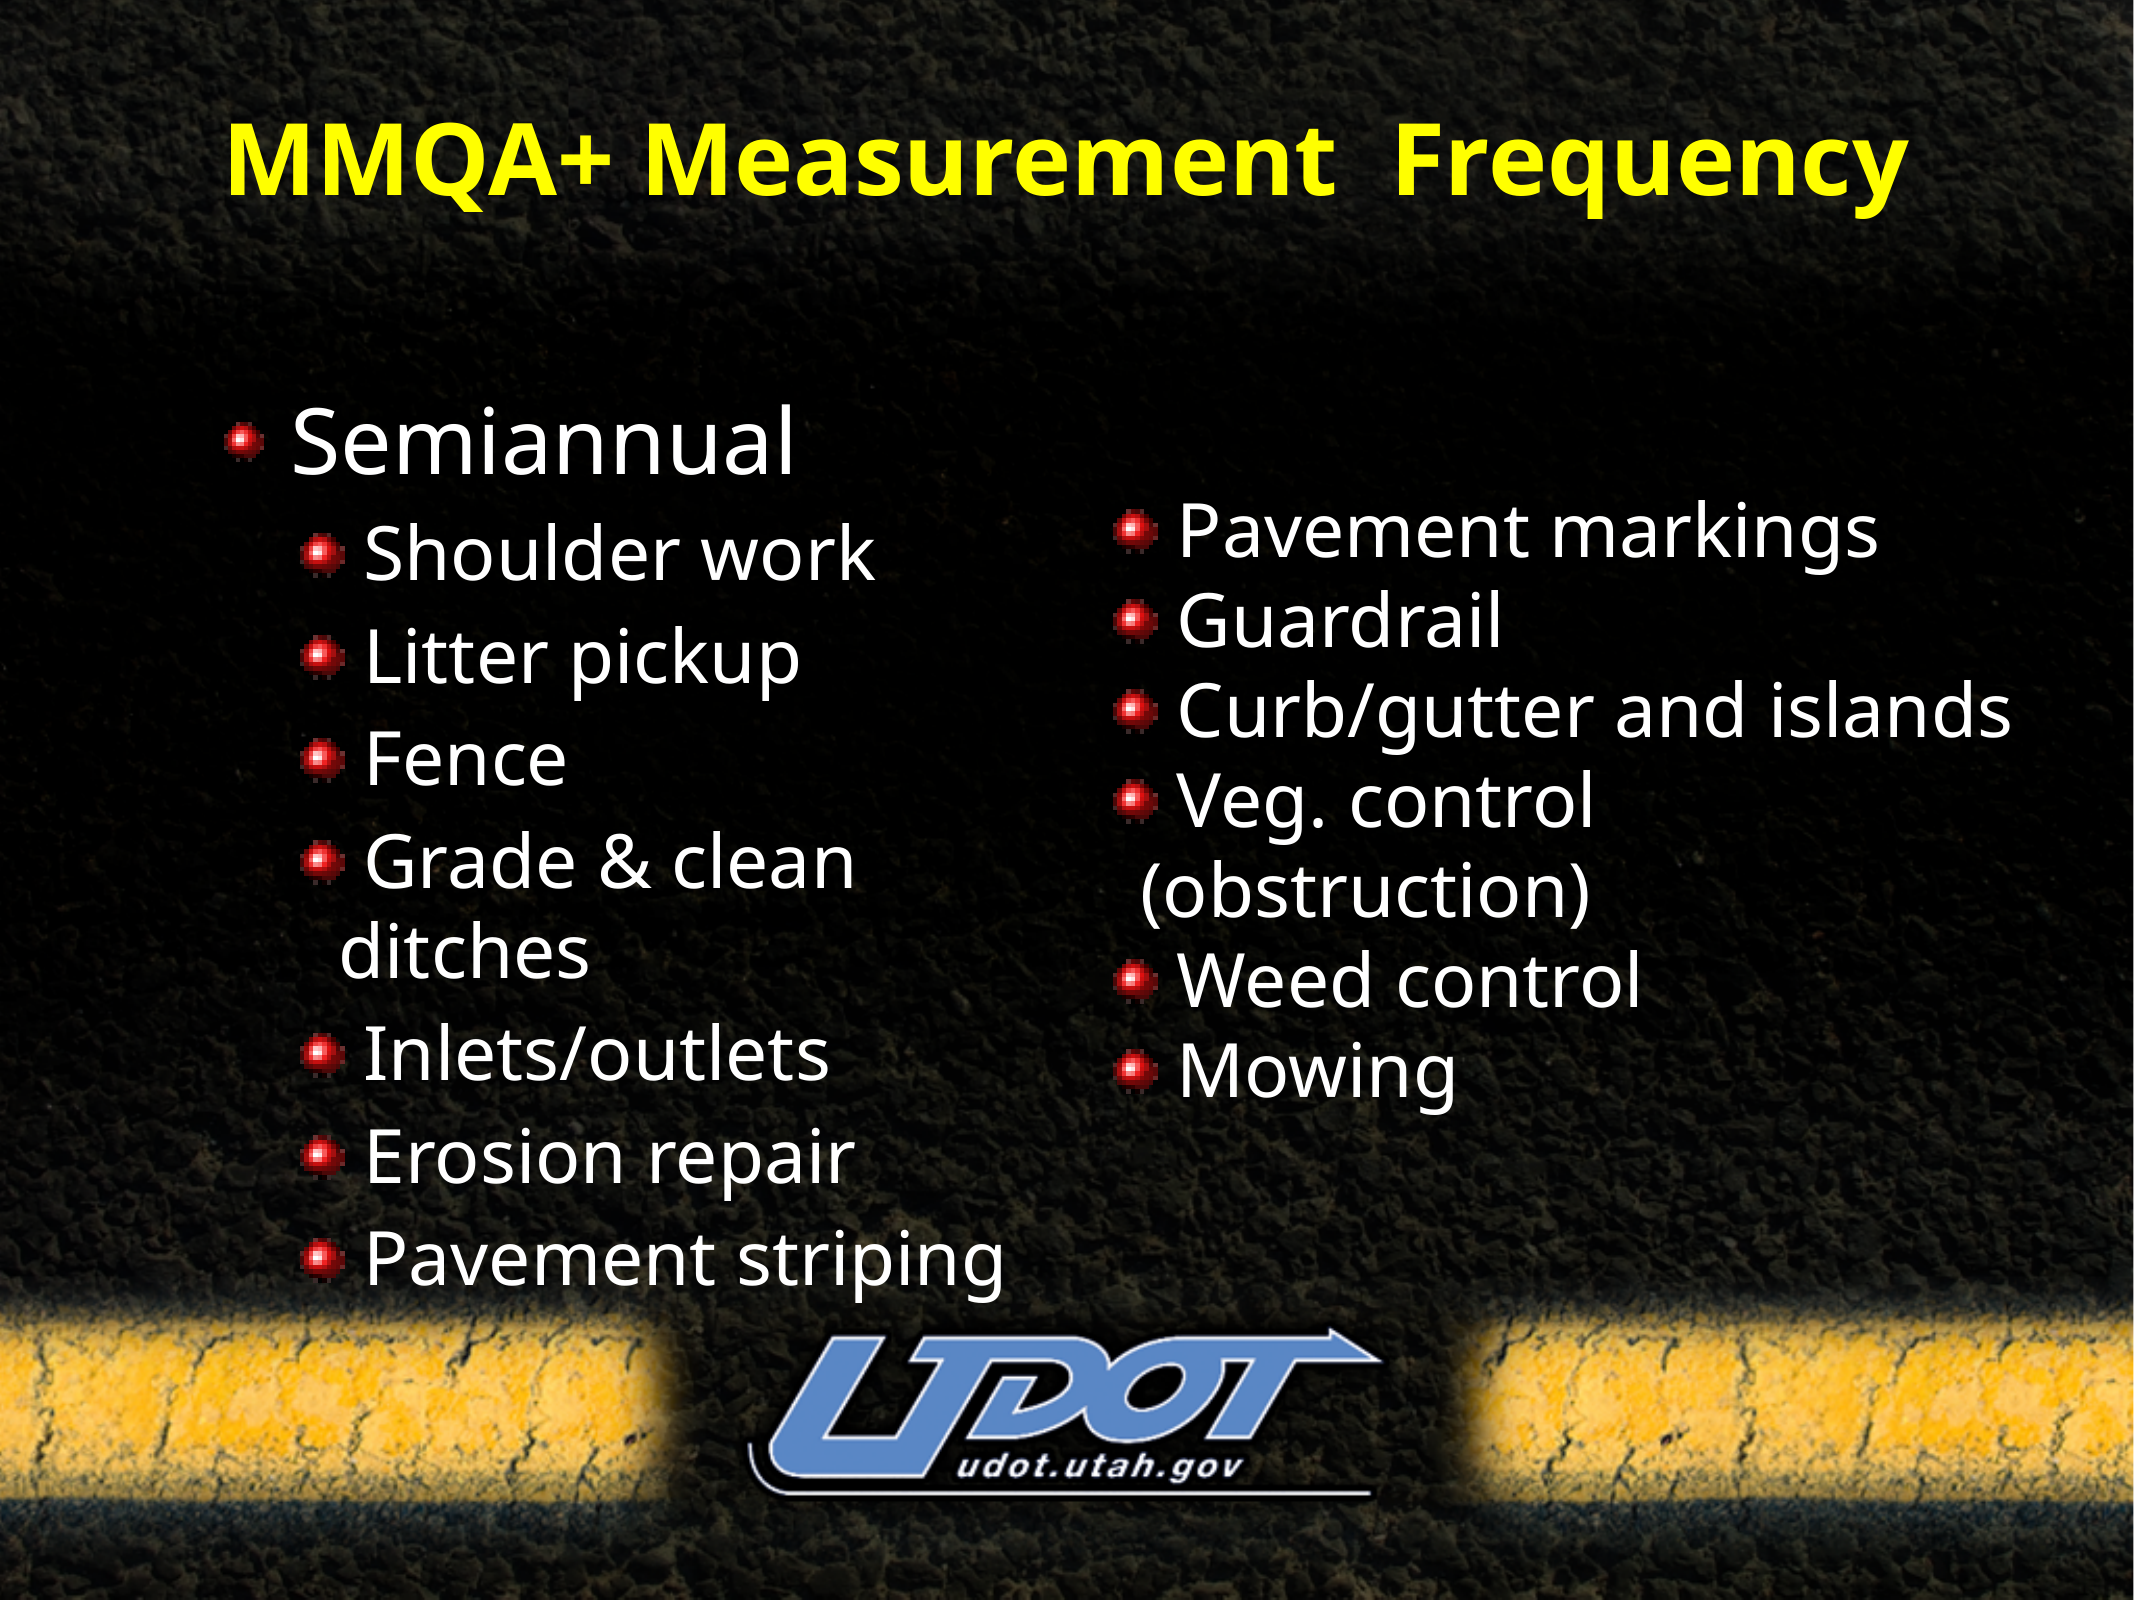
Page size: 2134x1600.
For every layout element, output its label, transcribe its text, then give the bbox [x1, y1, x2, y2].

text_box Pavement markings Guardrail Curb/gutter and islands Veg. control (obstruction) Weed control Mowing [1050, 474, 2051, 1120]
title MMQA+ Measurement Frequency [207, 86, 1926, 401]
picture [0, 0, 2134, 1600]
list Semiannual Shoulder work Litter pickup Fence Grade & clean ditches Inlets/outlets Erosion repair Pavement striping [207, 374, 1118, 1563]
